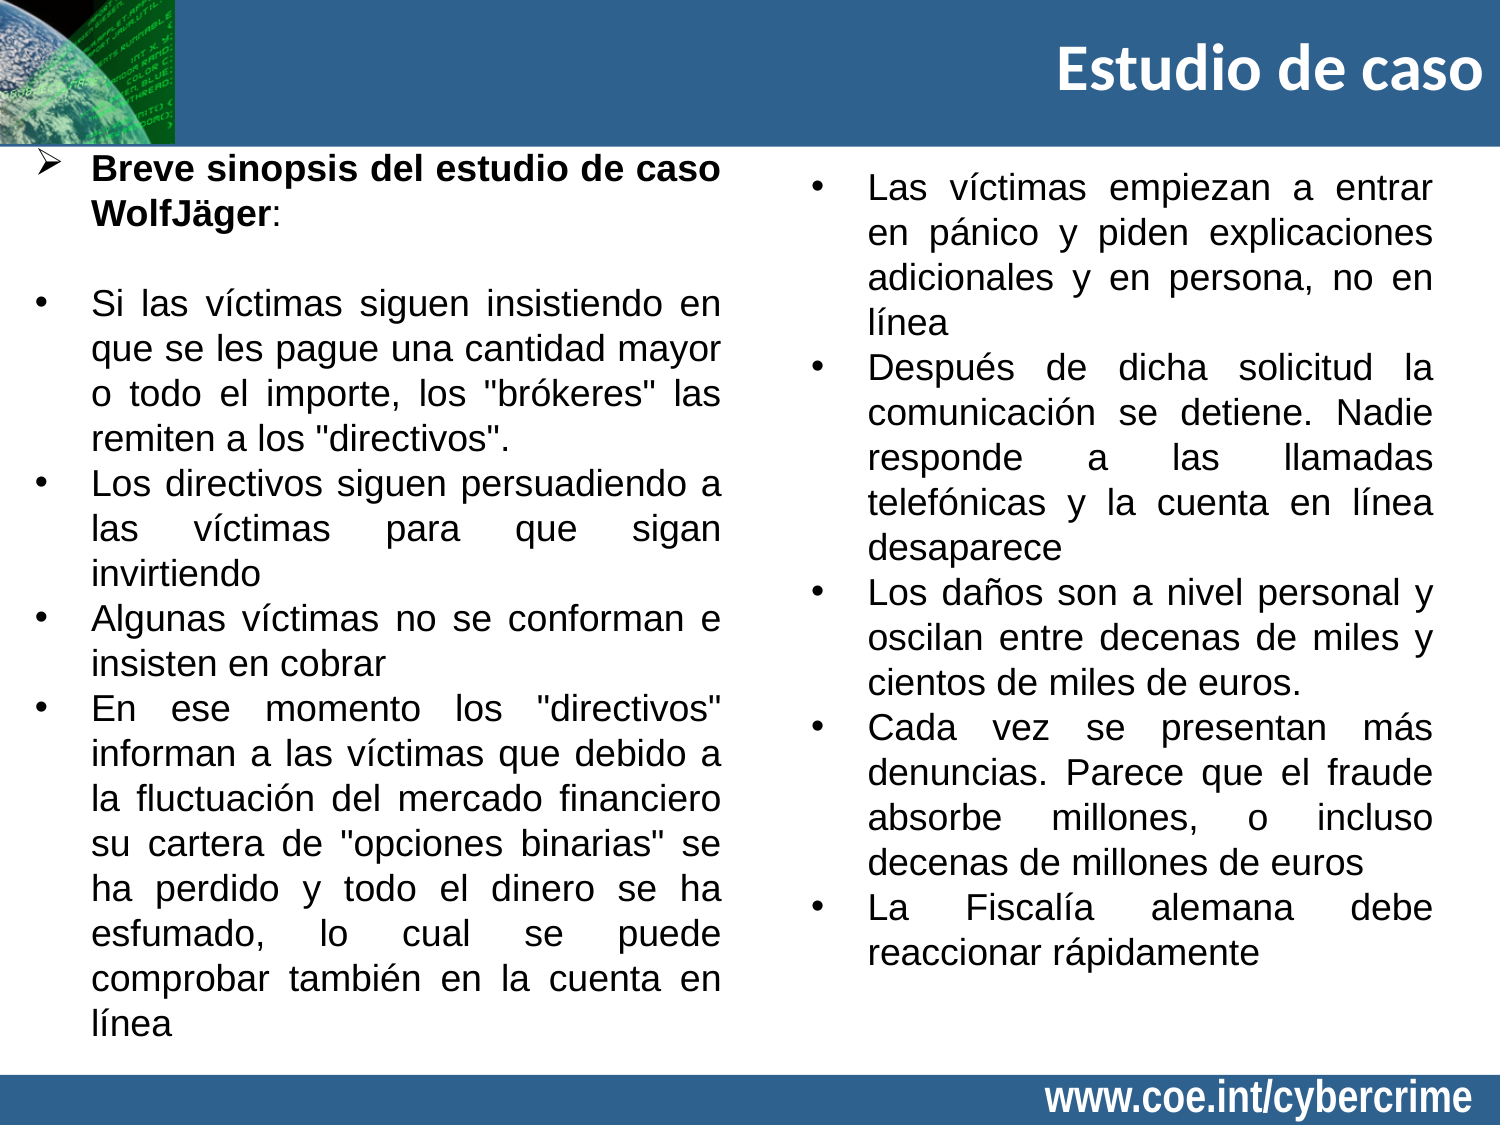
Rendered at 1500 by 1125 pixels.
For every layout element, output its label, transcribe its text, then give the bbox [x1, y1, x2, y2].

text_box www.coe.int/cybercrime [1030, 1059, 1500, 1125]
text_box [0, 1073, 1030, 1125]
picture [0, 0, 175, 144]
text_box Estudio de caso [179, 0, 1500, 149]
text_box Las víctimas empiezan a entrar en pánico y piden explicaciones adicionales y en persona, no en línea Después de dicha solicitud la comunicación se detiene. Nadie responde a las llamadas telefónicas y la cuenta en línea desaparece Los daños son a nivel personal y oscilan entre decenas de miles y cientos de miles de euros. Cada vez se presentan más denuncias. Parece que el fraude absorbe millones, o incluso decenas de millones de euros La Fiscalía alemana debe reaccionar rápidamente [796, 155, 1449, 981]
text_box Breve sinopsis del estudio de caso WolfJäger: Si las víctimas siguen insistiendo en que se les pague una cantidad mayor o todo el importe, los "brókeres" las remiten a los "directivos". Los directivos siguen persuadiendo a las víctimas para que sigan invirtiendo Algunas víctimas no se conforman e insisten en cobrar En ese momento los "directivos" informan a las víctimas que debido a la fluctuación del mercado financiero su cartera de "opciones binarias" se ha perdido y todo el dinero se ha esfumado, lo cual se puede comprobar también en la cuenta en línea [19, 136, 737, 1052]
